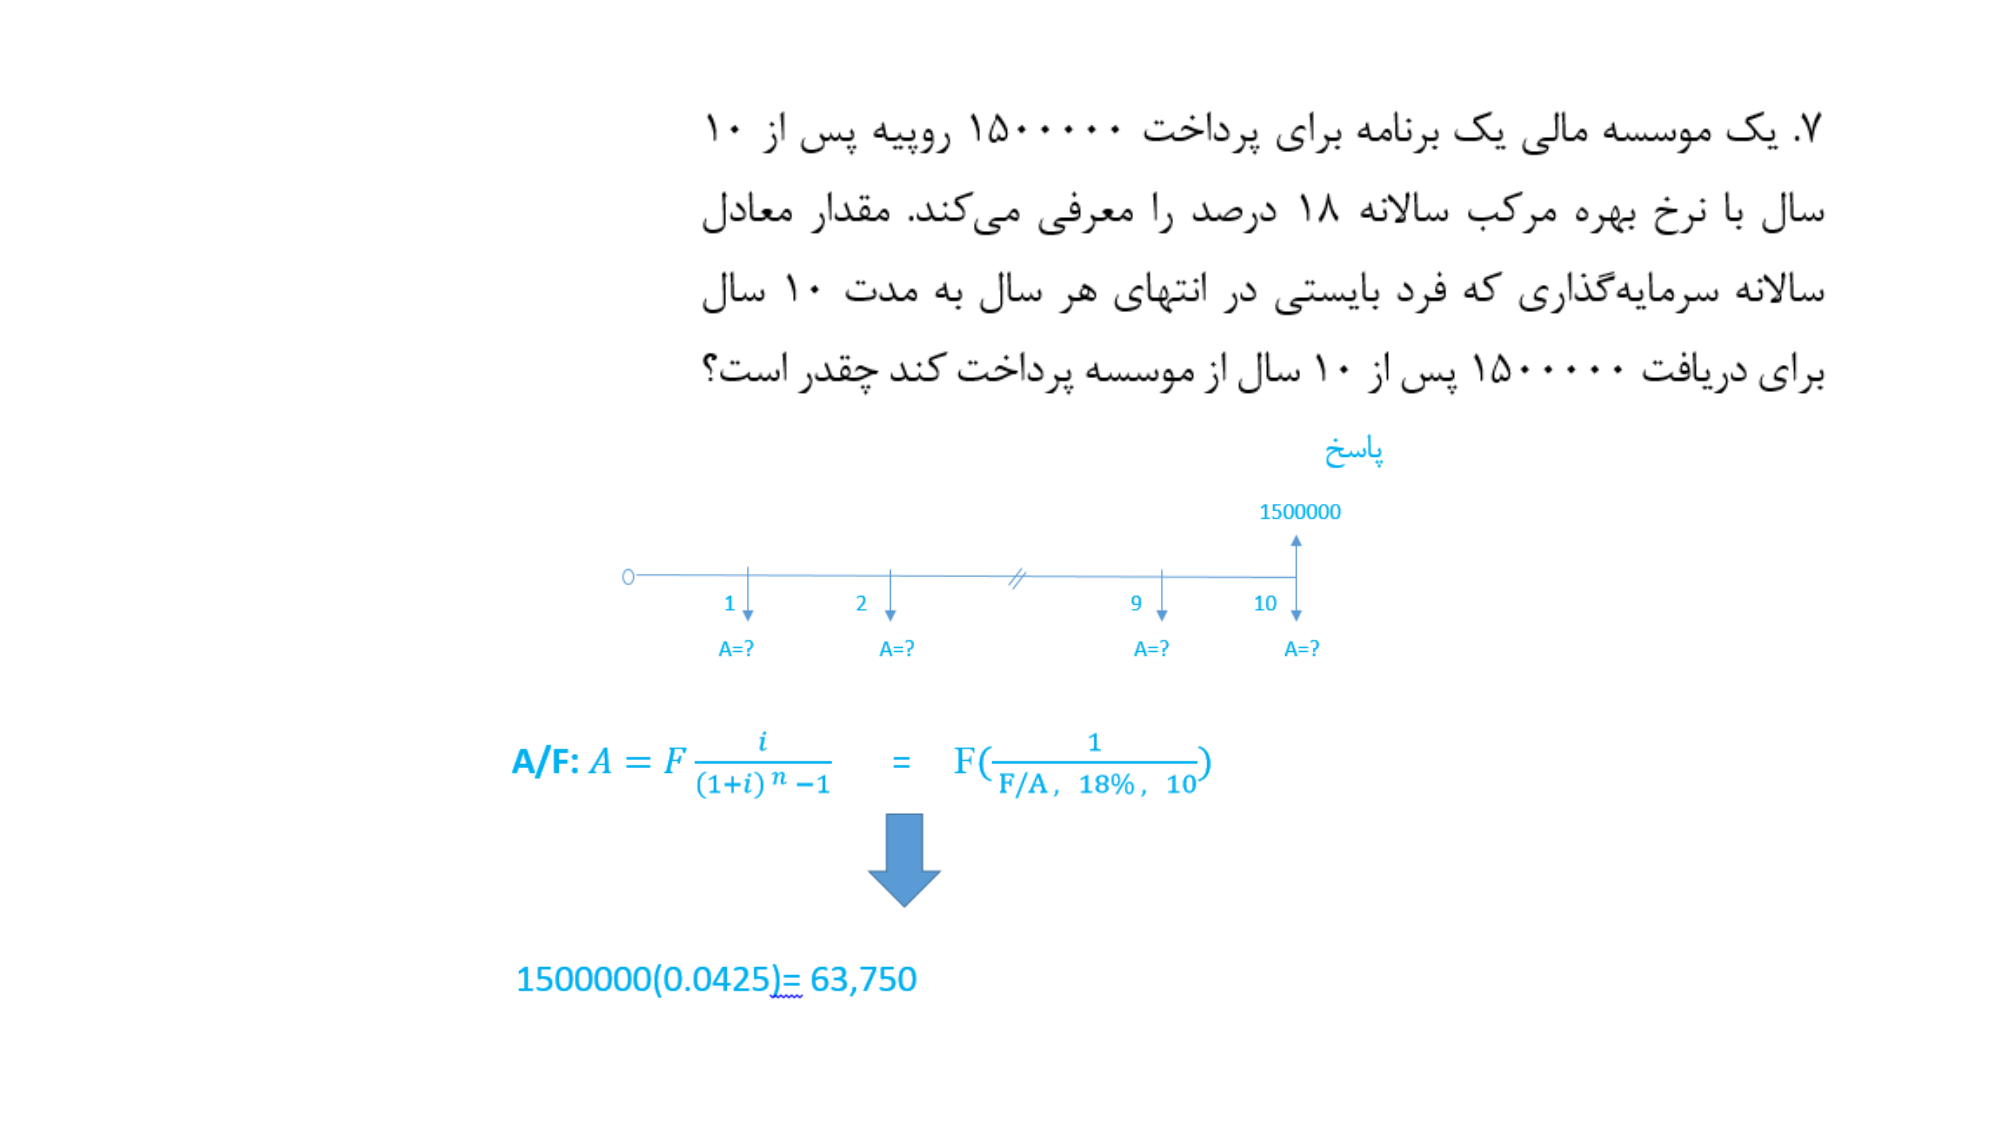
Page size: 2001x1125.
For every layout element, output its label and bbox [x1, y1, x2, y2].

picture [429, 408, 1470, 1027]
list [526, 28, 2000, 437]
